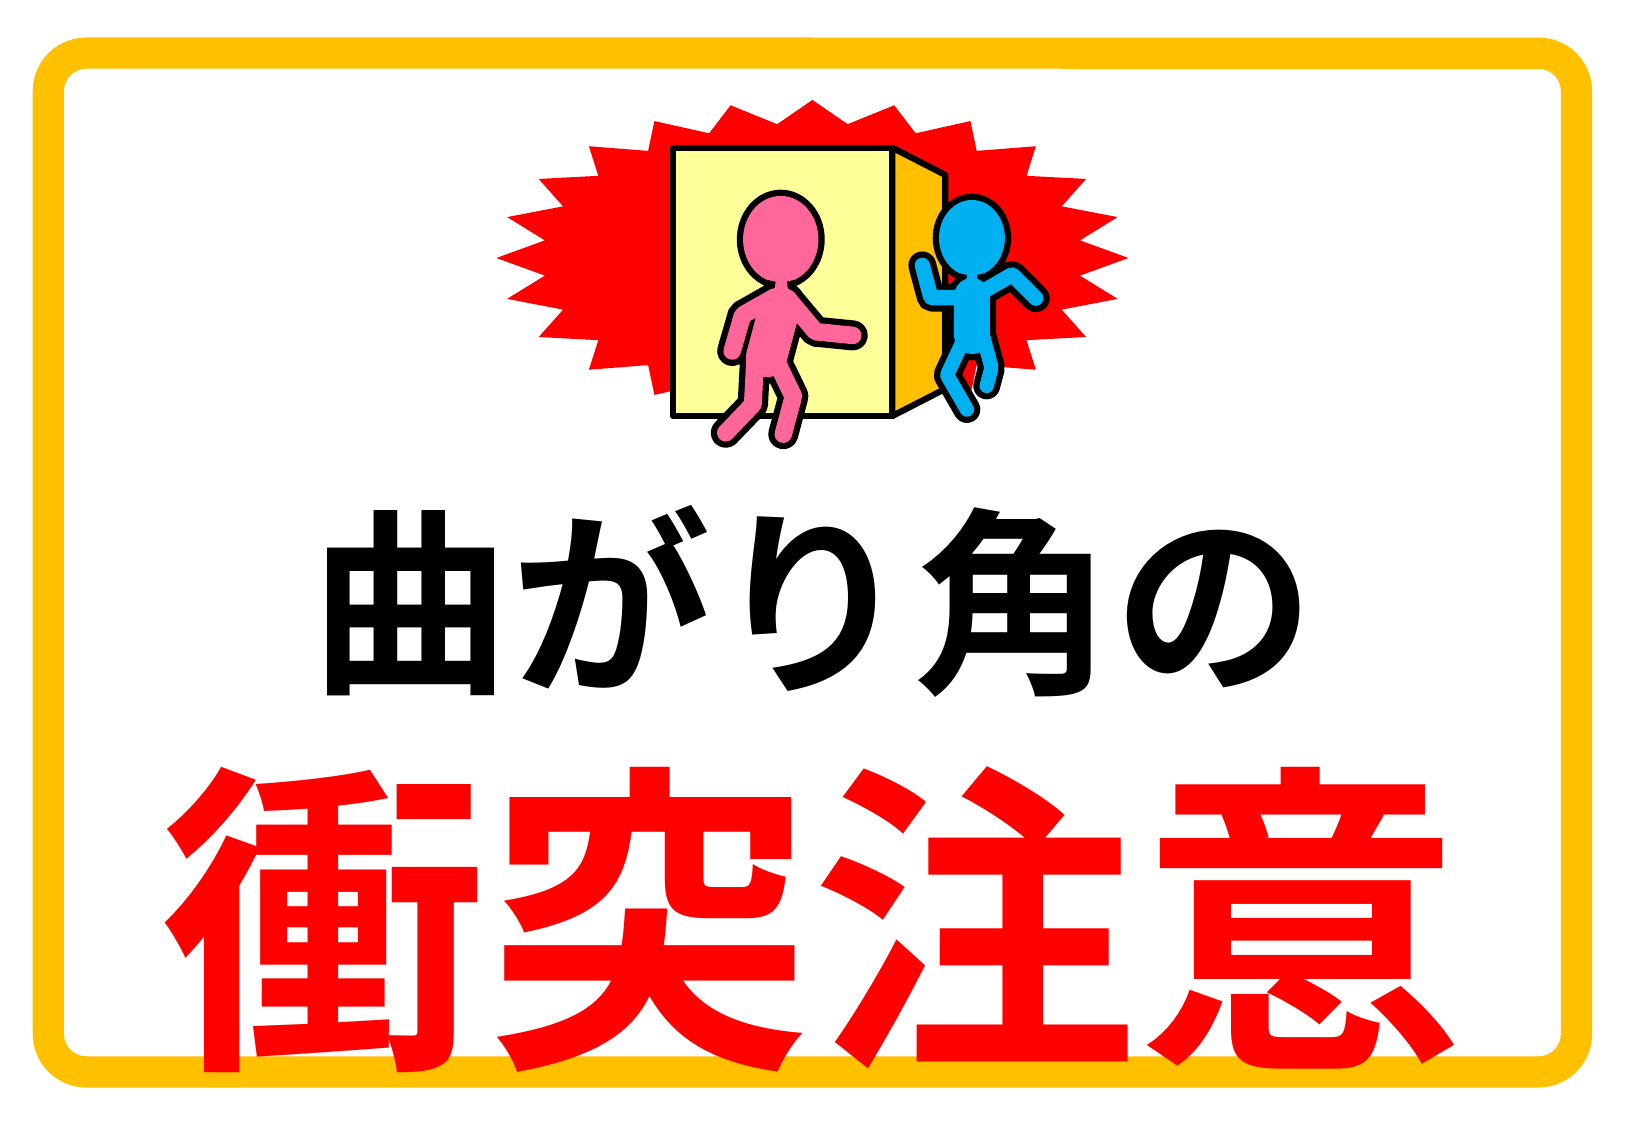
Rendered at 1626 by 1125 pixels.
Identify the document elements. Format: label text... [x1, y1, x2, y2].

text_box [496, 99, 1129, 444]
text_box 曲がり角の 衝突注意 [0, 470, 1625, 1116]
text_box [46, 50, 1579, 470]
